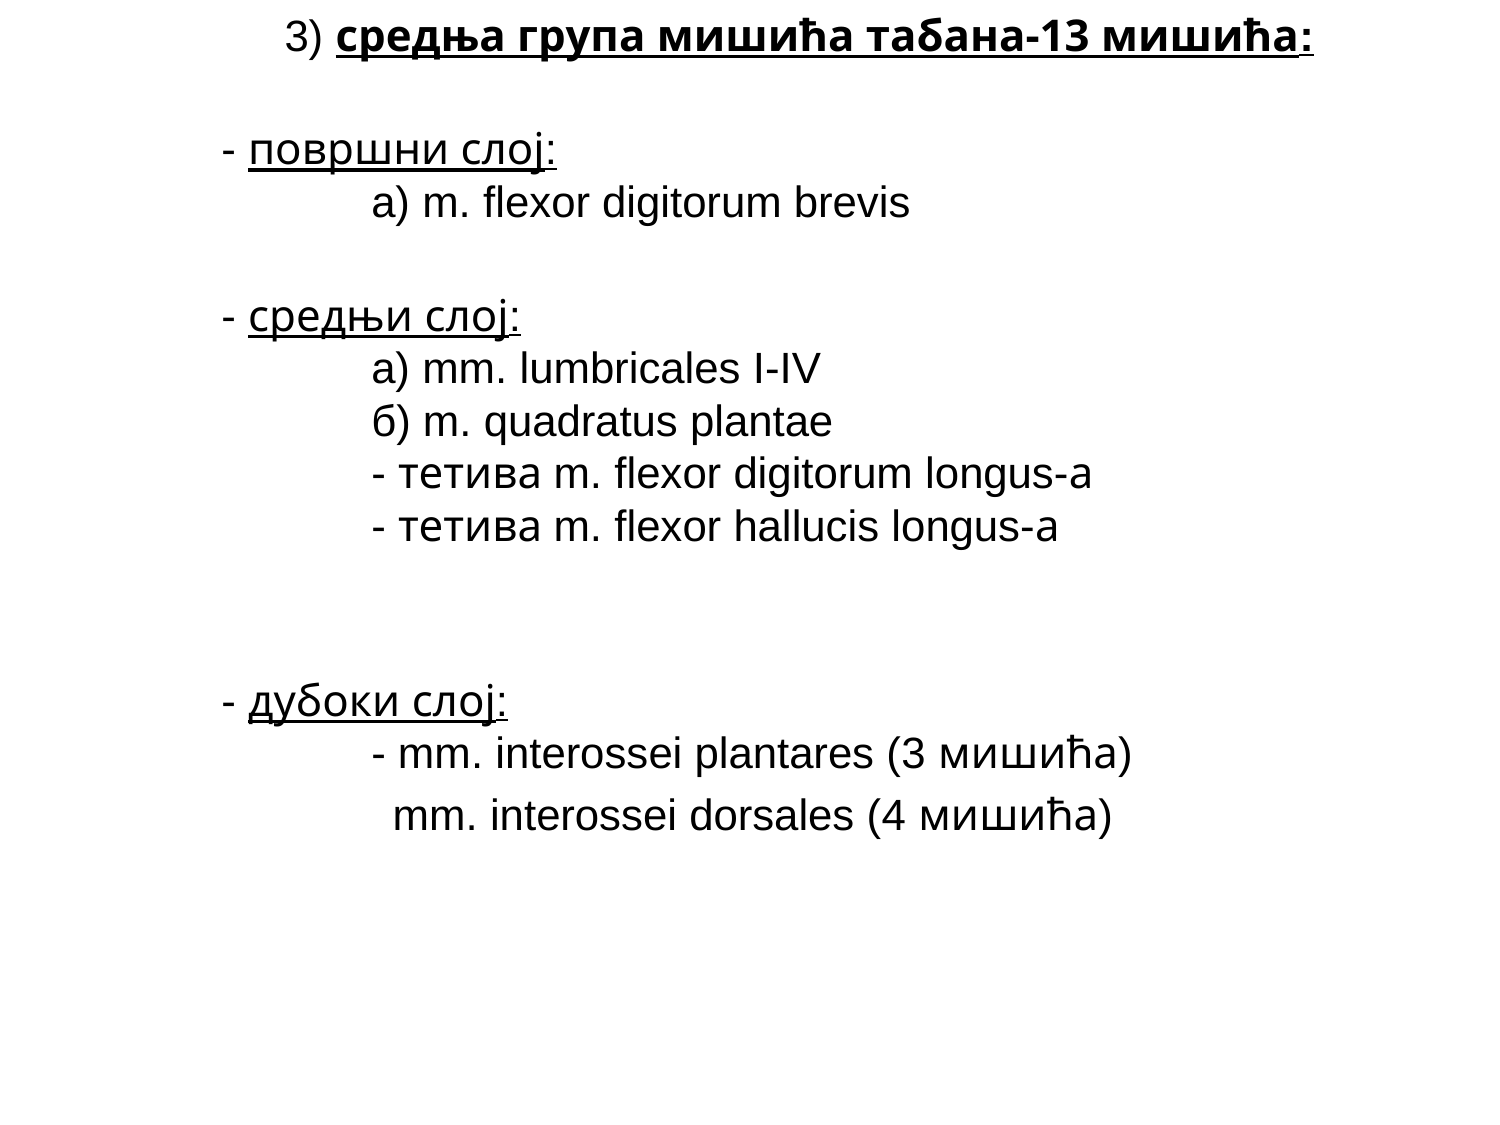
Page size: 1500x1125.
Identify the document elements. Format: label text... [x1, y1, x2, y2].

list 3) средња група мишића табана-13 мишића: - површни слој: a) m. flexor digitorum brevis - средњи слој: a) mm. lumbricales I-IV б) m. quadratus plantae - тетива m. flexor digitorum longus-a - тетива m. flexor hallucis longus-a - дубоки слој: - mm. interossei plantares (3 мишића) mm. interossei dorsales (4 мишића) [0, 0, 1500, 1125]
